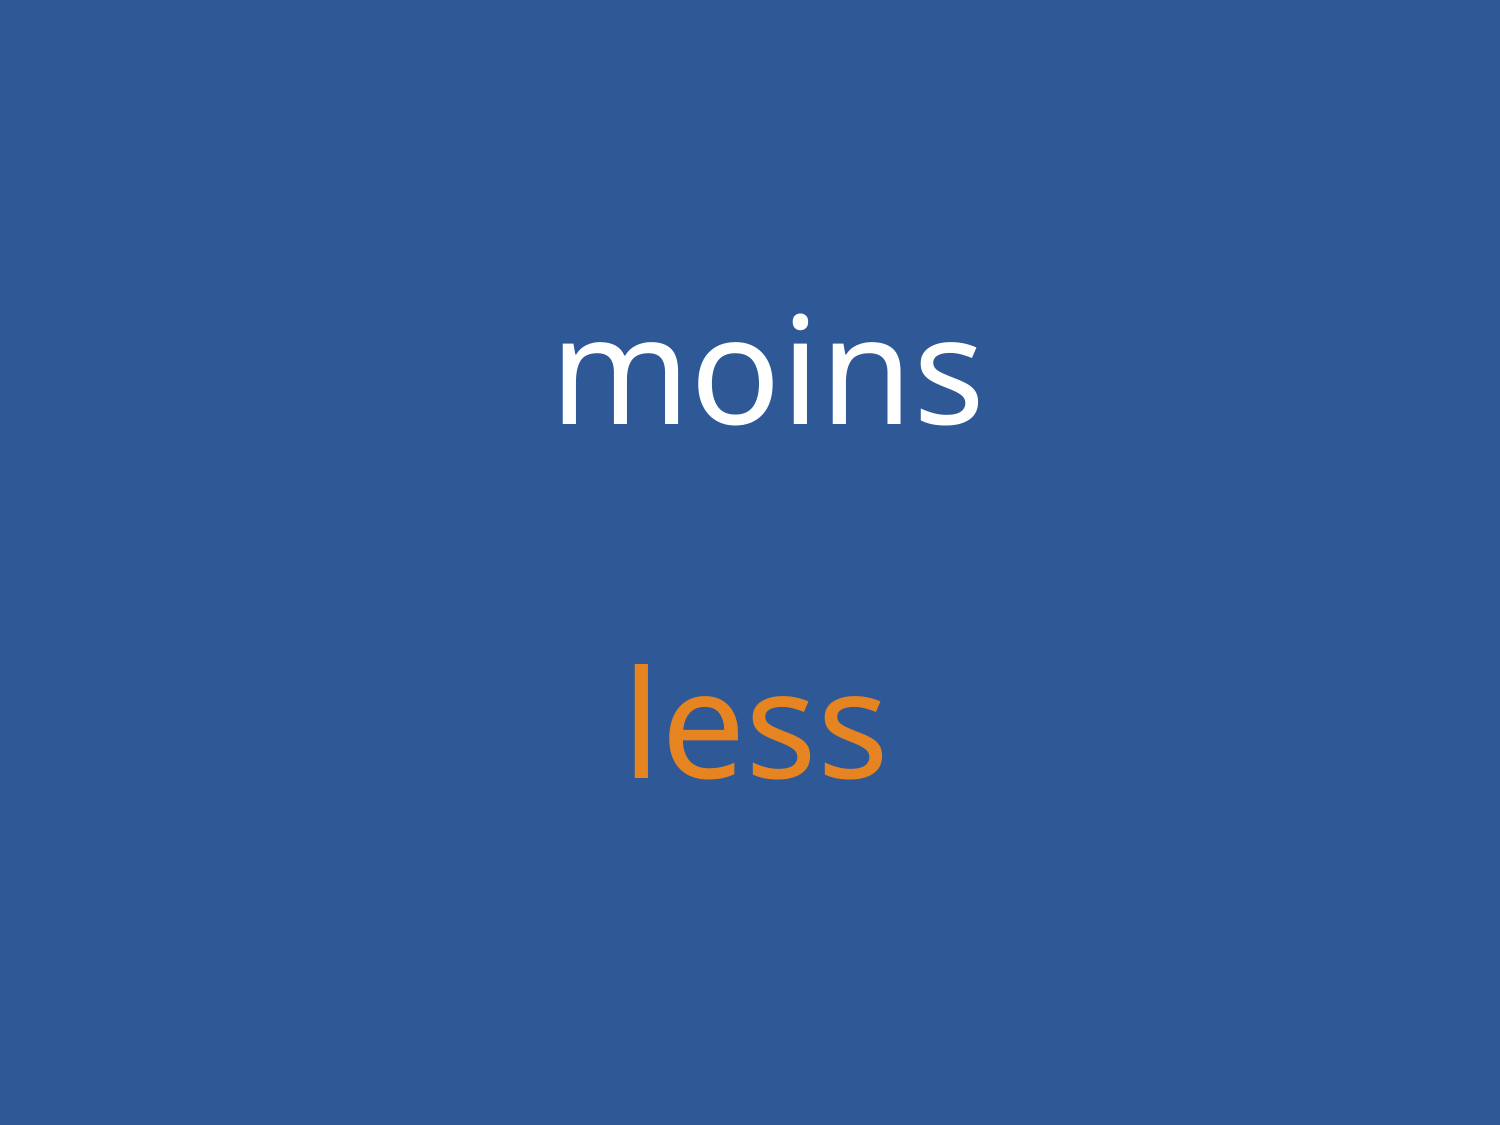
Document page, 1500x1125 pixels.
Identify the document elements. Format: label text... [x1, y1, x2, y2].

text_box moins [301, 267, 1235, 462]
text_box less [301, 621, 1211, 817]
